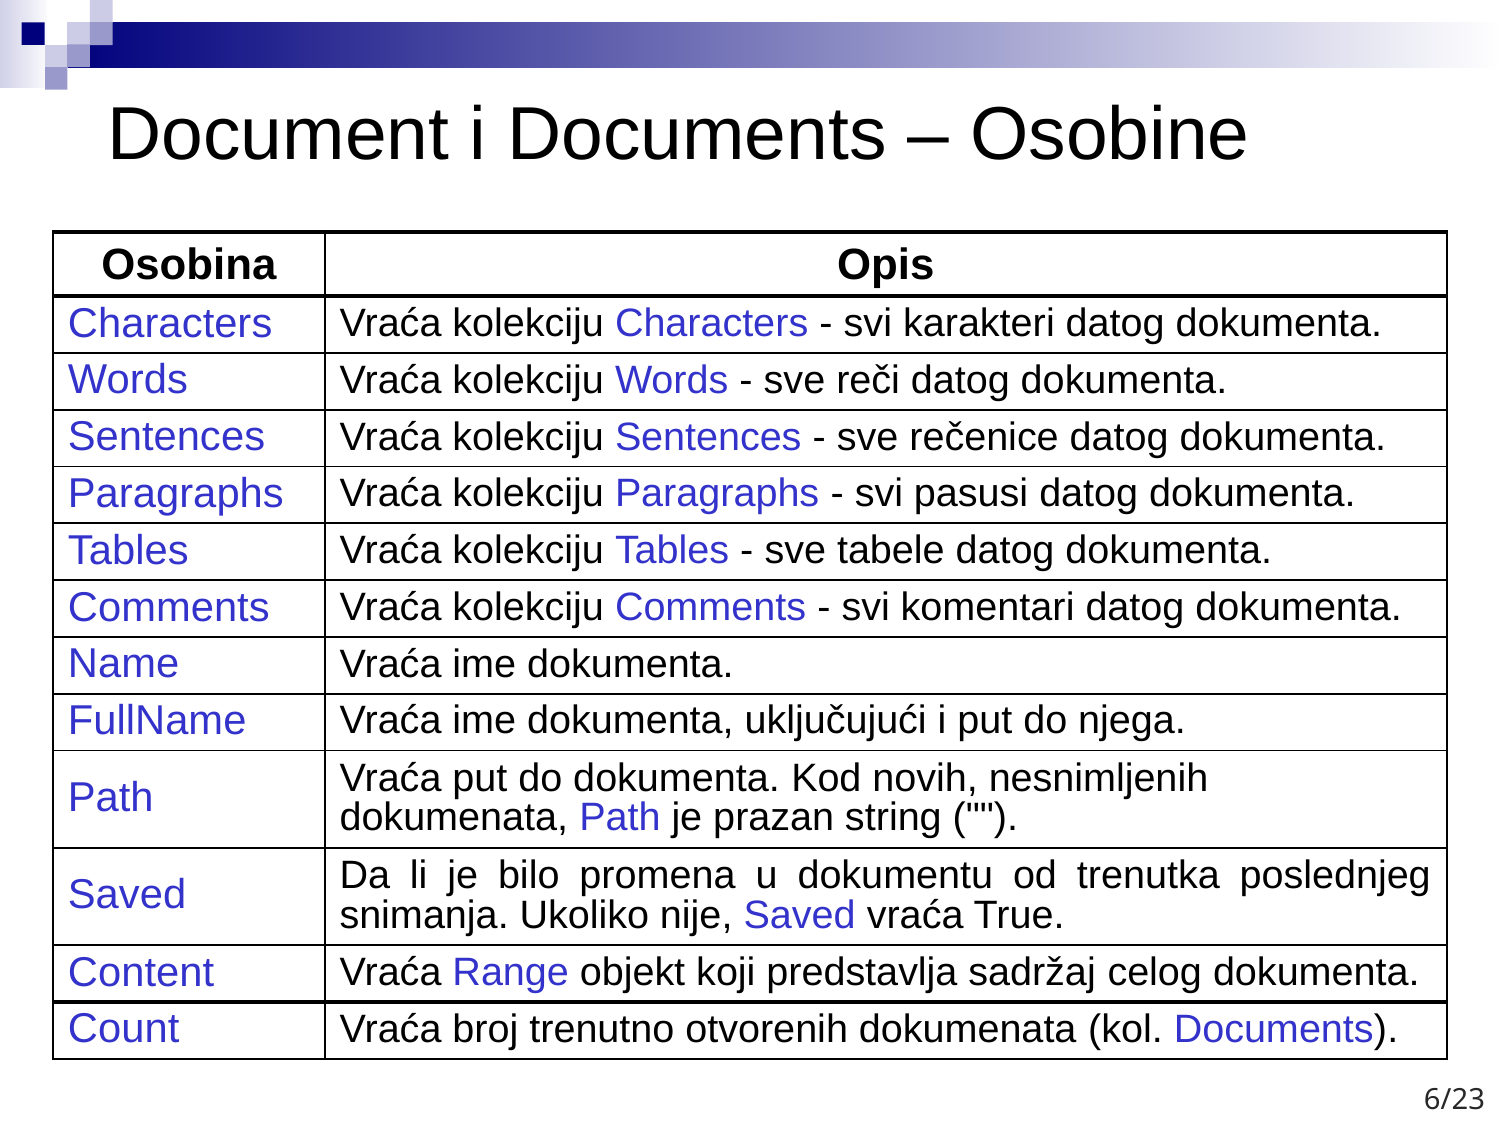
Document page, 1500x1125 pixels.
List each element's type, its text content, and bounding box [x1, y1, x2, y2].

table_cell Vraća kolekciju Comments - svi komentari datog dokumenta. [326, 581, 1446, 636]
table_cell Saved [54, 849, 324, 944]
table_cell Count [54, 1004, 324, 1058]
table_cell Content [54, 946, 324, 1000]
table_cell Vraća ime dokumenta, uključujući i put do njega. [326, 695, 1446, 750]
table_cell Vraća kolekciju Paragraphs - svi pasusi datog dokumenta. [326, 467, 1446, 522]
table_cell Characters [54, 298, 324, 352]
table_cell Vraća Range objekt koji predstavlja sadržaj celog dokumenta. [326, 946, 1446, 1000]
table_cell Vraća kolekciju Words - sve reči datog dokumenta. [326, 354, 1446, 409]
table_cell Paragraphs [54, 467, 324, 522]
table_cell Comments [54, 581, 324, 636]
table_header Osobina [54, 234, 324, 294]
table_cell Name [54, 638, 324, 693]
table_cell Da li je bilo promena u dokumentu od trenutka poslednjeg snimanja. Ukoliko nije, Saved vraća True. [326, 849, 1446, 944]
table_cell Sentences [54, 411, 324, 466]
table_cell Vraća ime dokumenta. [326, 638, 1446, 693]
table_cell Vraća put do dokumenta. Kod novih, nesnimljenih dokumenata, Path je prazan string (""). [326, 751, 1446, 847]
table_cell FullName [54, 695, 324, 750]
table_cell Vraća kolekciju Characters - svi karakteri datog dokumenta. [326, 298, 1446, 352]
table_cell Vraća kolekciju Tables - sve tabele datog dokumenta. [326, 524, 1446, 579]
table_cell Path [54, 751, 324, 847]
table_cell Vraća broj trenutno otvorenih dokumenata (kol. Documents). [326, 1004, 1446, 1058]
text_box 6/23 [1374, 1072, 1500, 1123]
title Document i Documents – Osobine [92, 75, 1306, 185]
table_cell Words [54, 354, 324, 409]
table_header Opis [326, 234, 1446, 294]
table_cell Tables [54, 524, 324, 579]
table_cell Vraća kolekciju Sentences - sve rečenice datog dokumenta. [326, 411, 1446, 466]
